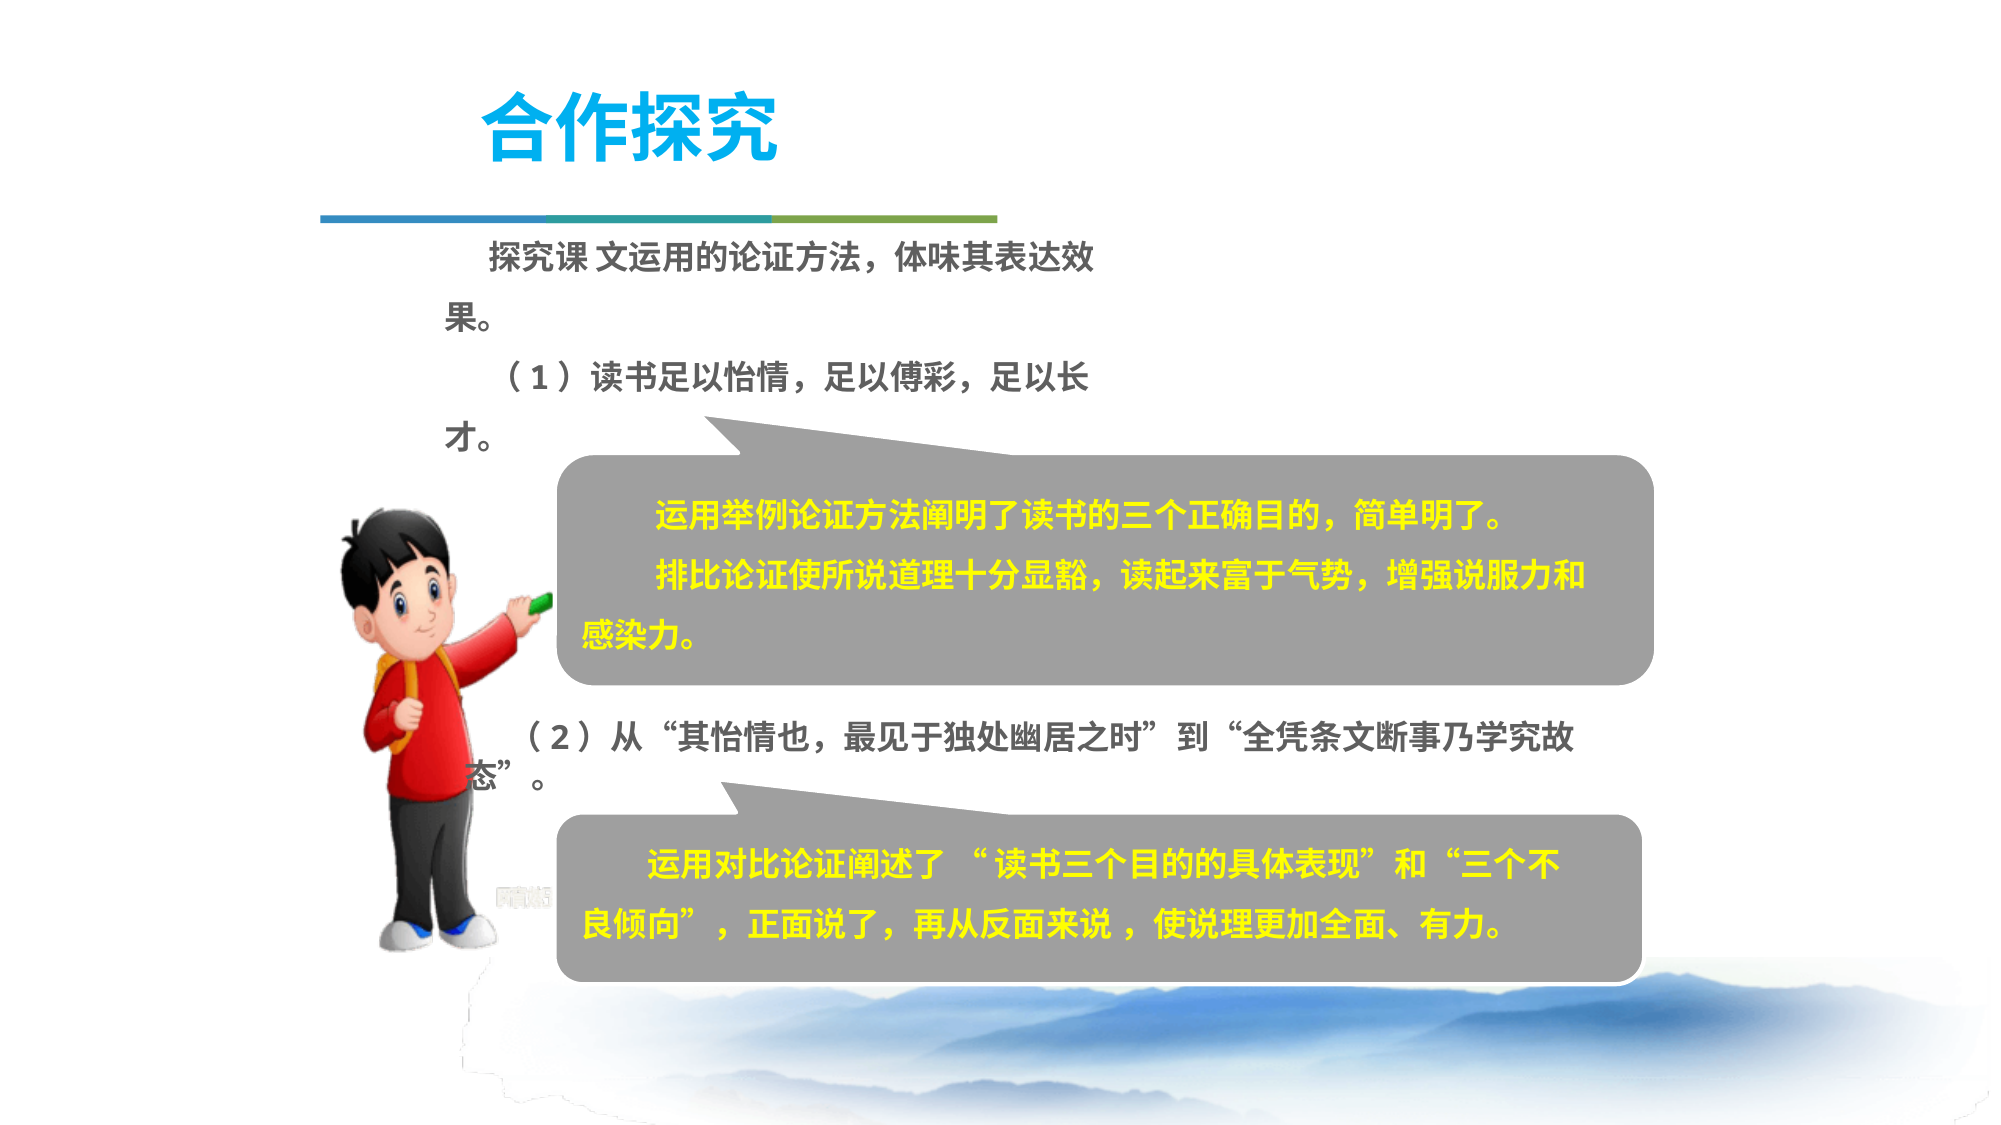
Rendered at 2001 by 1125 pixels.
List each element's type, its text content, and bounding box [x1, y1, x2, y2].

text_box [562, 411, 1659, 690]
text_box （2）从“其怡情也，最见于独处幽居之时”到“全凭条文断事乃学究故态”。 [650, 728, 1647, 783]
text_box 运用对比论证阐述了 “ 读书三个目的的具体表现”和“三个不良倾向”，正面说了，再从反面来说 ，使说理更加全面、有力。 [650, 815, 1598, 951]
text_box [546, 215, 772, 224]
text_box [561, 777, 1647, 987]
text_box 合作探究 [465, 73, 859, 178]
text_box 运用举例论证方法阐明了读书的三个正确目的，简单明了。 排比论证使所说道理十分显豁，读起来富于气势，增强说服力和感染力。 [646, 466, 1624, 662]
text_box 探究课 文运用的论证方法，体味其表达效果。 （1）读书足以怡情，足以傅彩，足以长才。 [429, 268, 1133, 404]
picture [331, 467, 1991, 1125]
text_box [320, 215, 546, 224]
text_box [772, 215, 998, 224]
